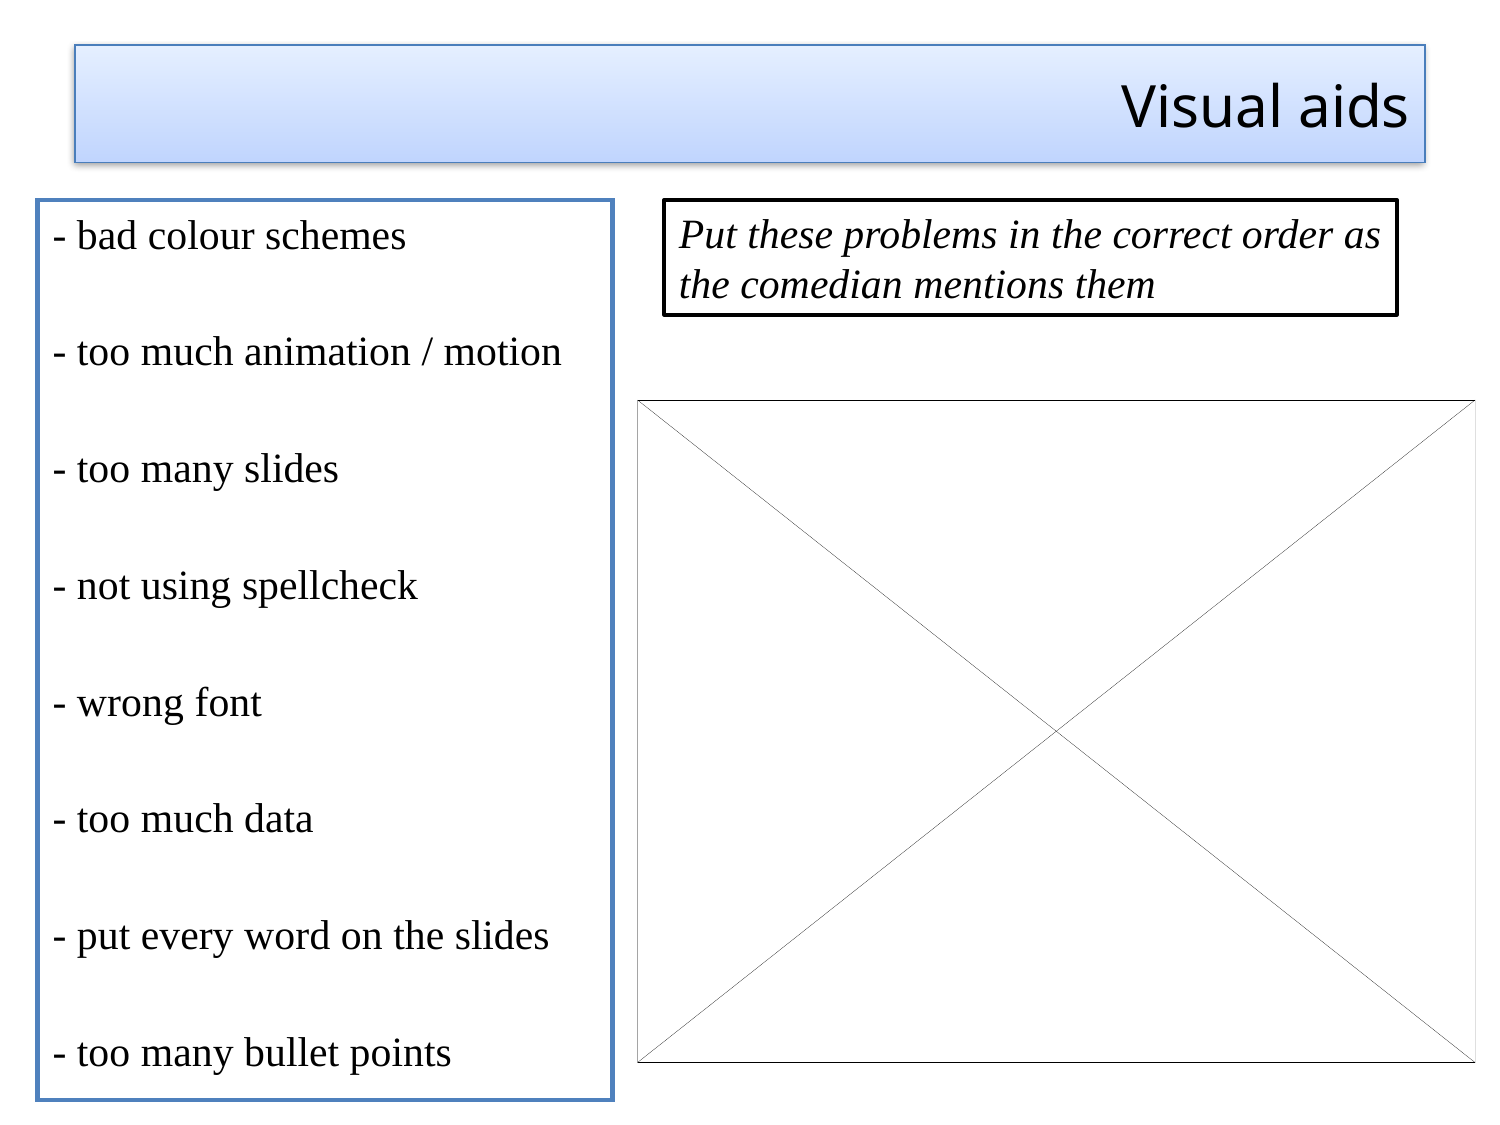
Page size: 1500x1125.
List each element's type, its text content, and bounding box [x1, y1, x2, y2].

title Visual aids [74, 44, 1426, 163]
list - bad colour schemes - too much animation / motion - too many slides - not using spellcheck - wrong font - too much data - put every word on the slides - too many bullet points [35, 198, 615, 1102]
text_box Put these problems in the correct order as the comedian mentions them [662, 198, 1399, 317]
